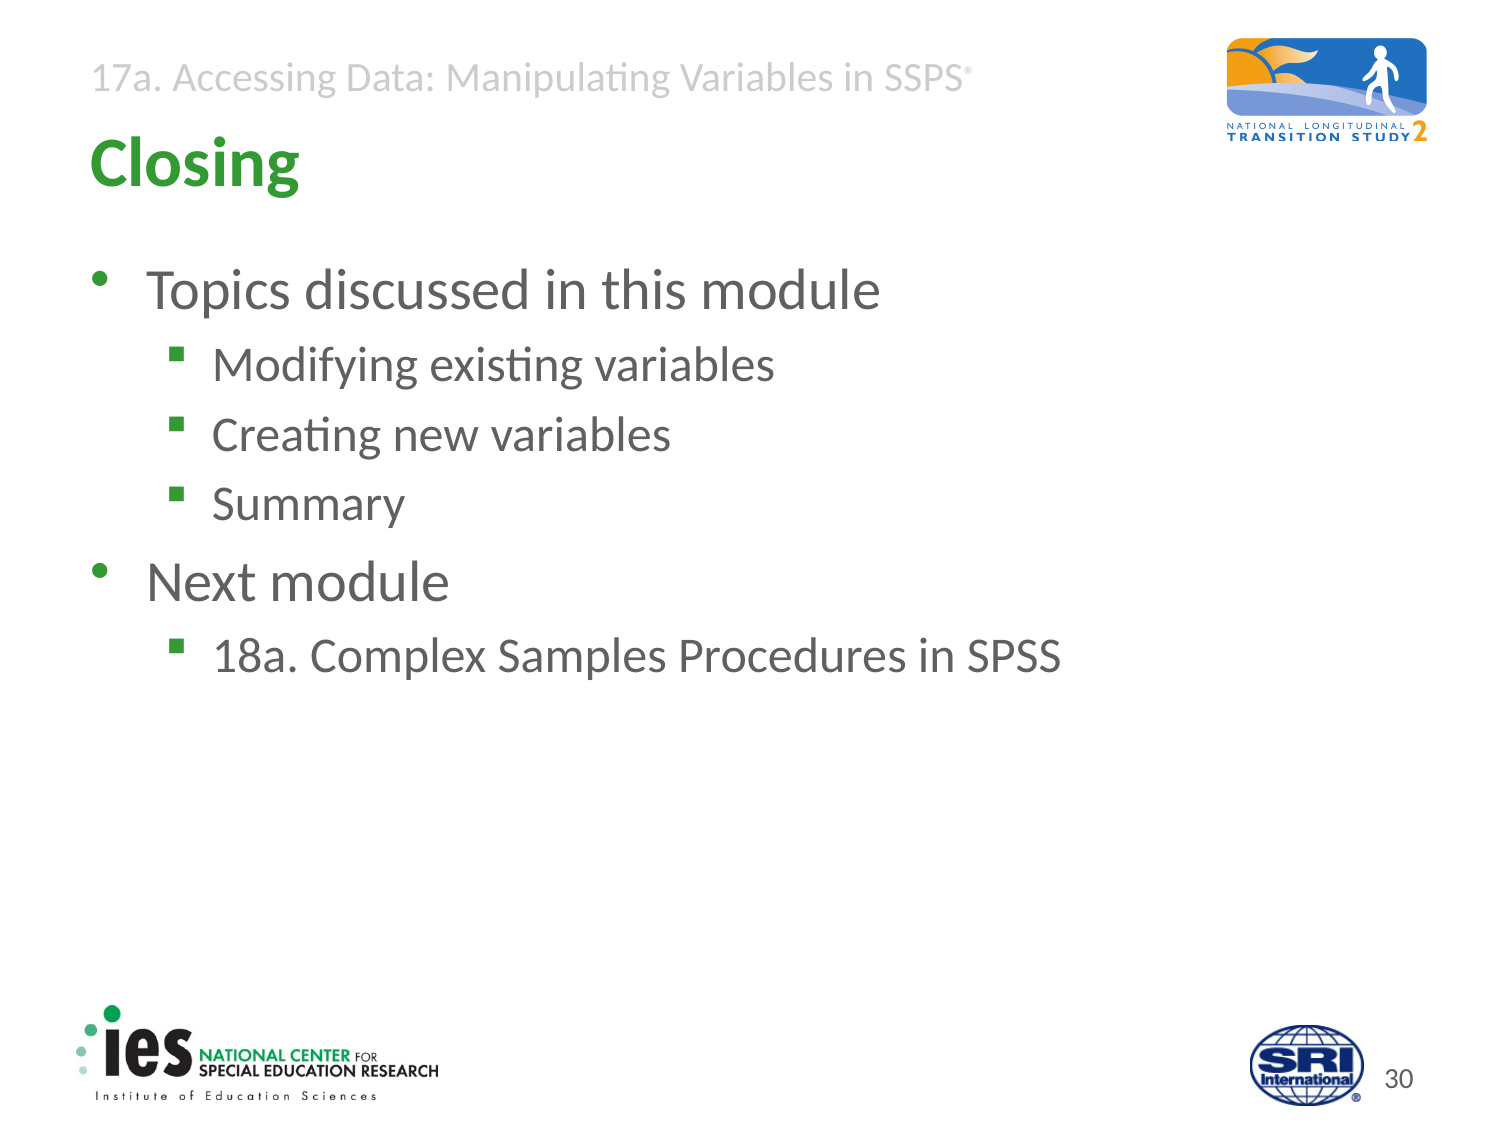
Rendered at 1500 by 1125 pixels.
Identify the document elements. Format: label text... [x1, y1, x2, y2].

title Closing [74, 90, 1426, 226]
list Topics discussed in this module Modifying existing variables Creating new variables Summary Next module 18a. Complex Samples Procedures in SPSS [74, 243, 1426, 987]
picture [1250, 1025, 1364, 1106]
slide_number 29 [1324, 1051, 1429, 1125]
picture [76, 1005, 438, 1100]
